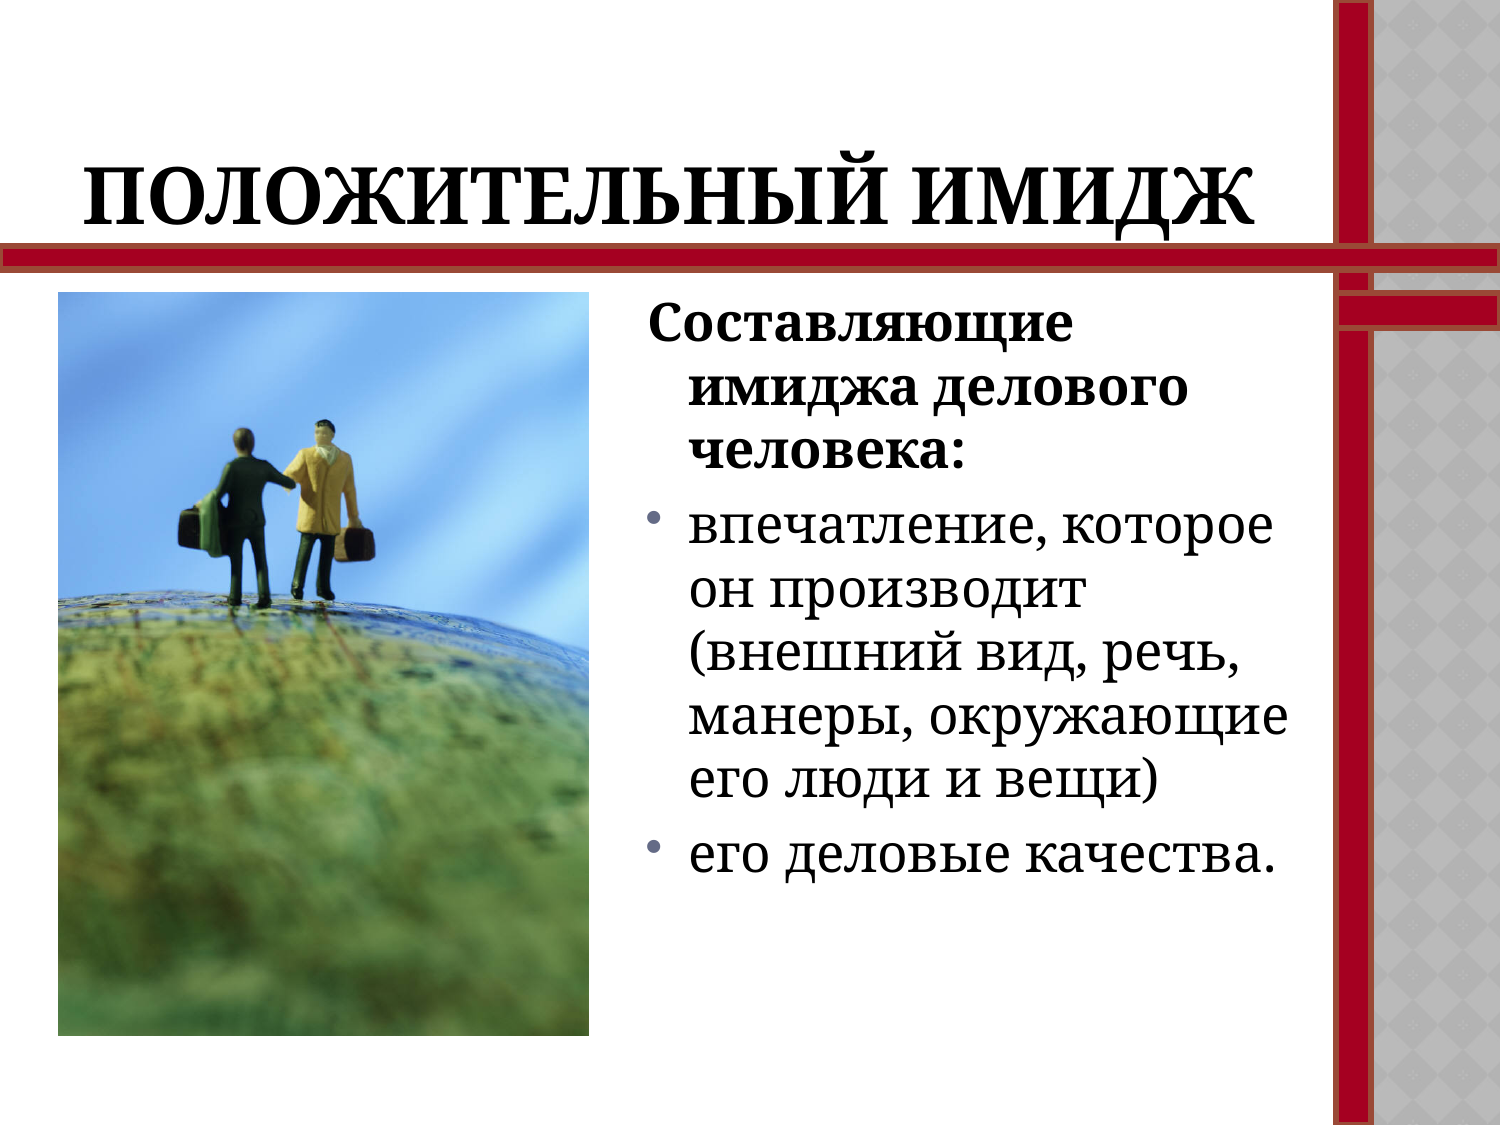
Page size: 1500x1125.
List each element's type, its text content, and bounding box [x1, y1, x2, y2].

list Составляющие имиджа делового человека: впечатление, которое он производит (внешний вид, речь, манеры, окружающие его люди и вещи) его деловые качества. [632, 281, 1325, 1024]
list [58, 292, 590, 1036]
title Положительный имидж [75, 52, 1263, 240]
